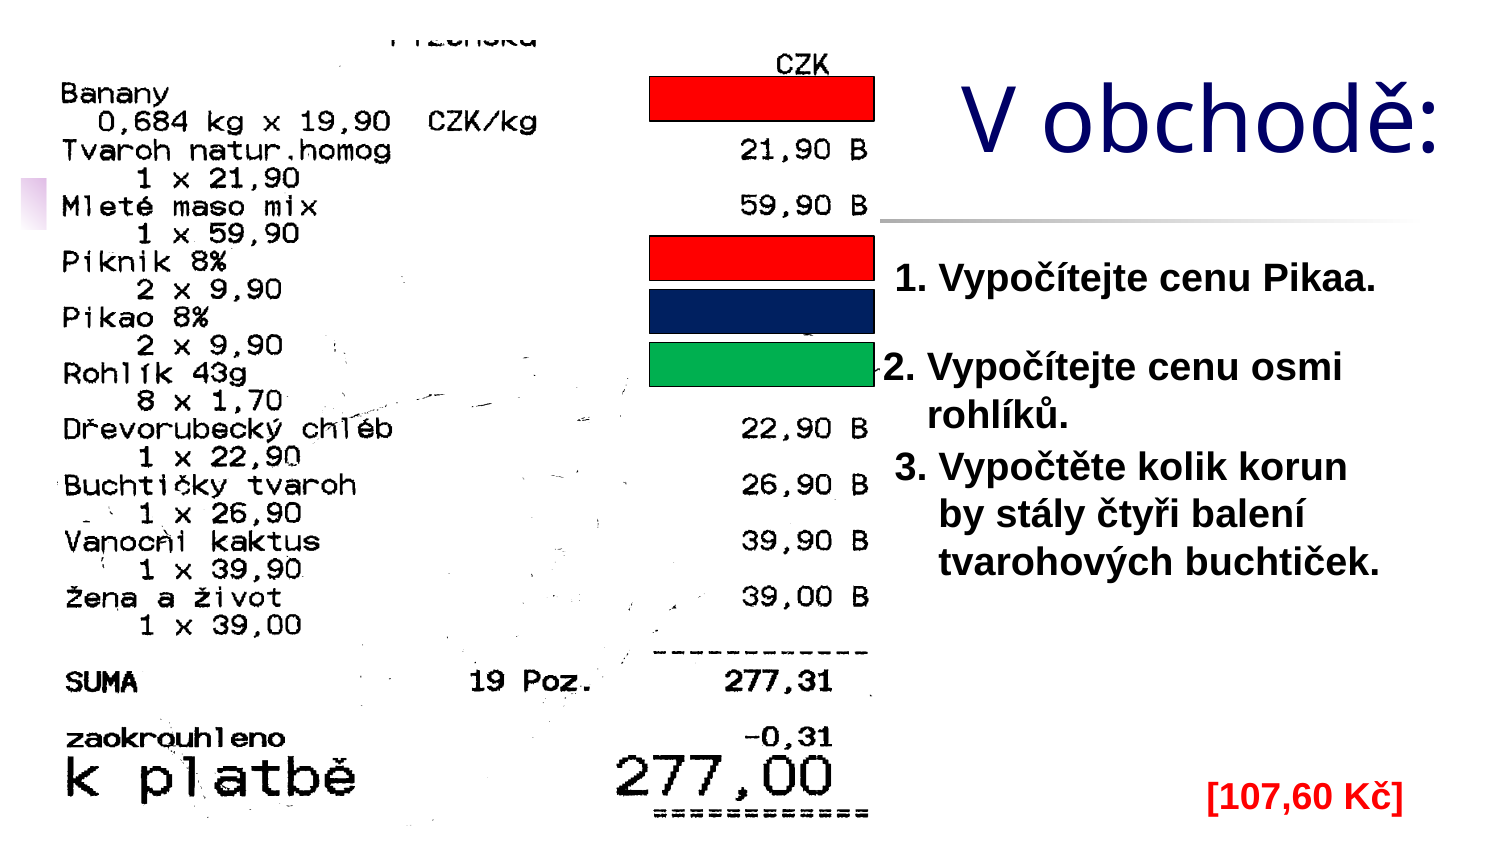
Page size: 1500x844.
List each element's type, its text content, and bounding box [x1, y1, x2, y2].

title V obchodě: [903, 26, 1500, 207]
text_box [858, 76, 874, 121]
picture [48, 13, 880, 844]
text_box [858, 342, 868, 387]
text_box 3. Vypočtěte kolik korun by stály čtyři balení tvarohových buchtiček. [879, 433, 1500, 591]
text_box 1. Vypočítejte cenu Pikaa. [879, 244, 1477, 307]
text_box [107,60 Kč] [1191, 764, 1464, 825]
text_box [858, 236, 874, 281]
text_box 2. Vypočítejte cenu osmi rohlíků. [868, 333, 1498, 444]
text_box [858, 289, 874, 334]
